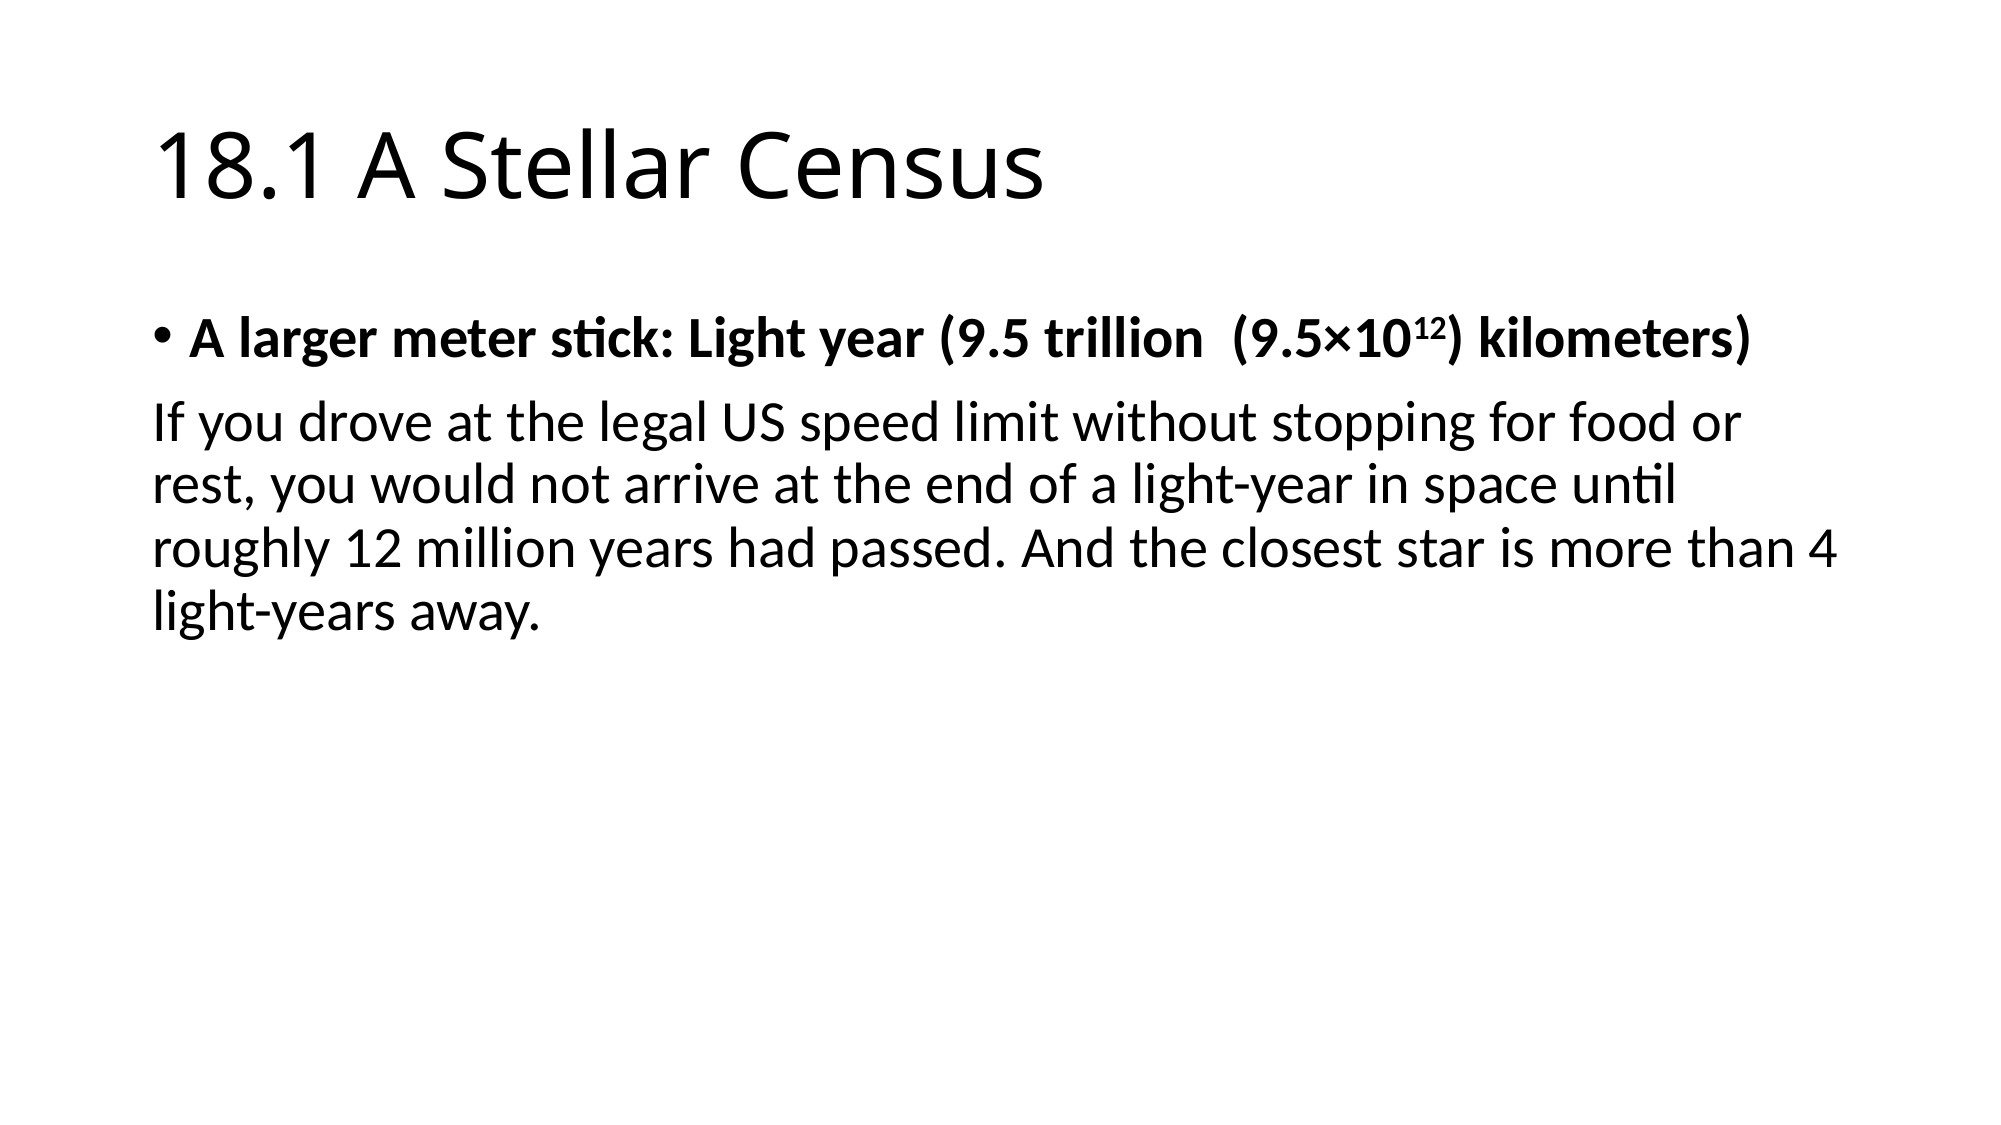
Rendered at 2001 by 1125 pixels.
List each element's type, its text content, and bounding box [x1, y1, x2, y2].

list A larger meter stick: Light year (9.5 trillion (9.5×1012) kilometers) If you drove at the legal US speed limit without stopping for food or rest, you would not arrive at the end of a light-year in space until roughly 12 million years had passed. And the closest star is more than 4 light-years away. [137, 299, 1863, 1014]
title 18.1 A Stellar Census [137, 59, 1863, 278]
